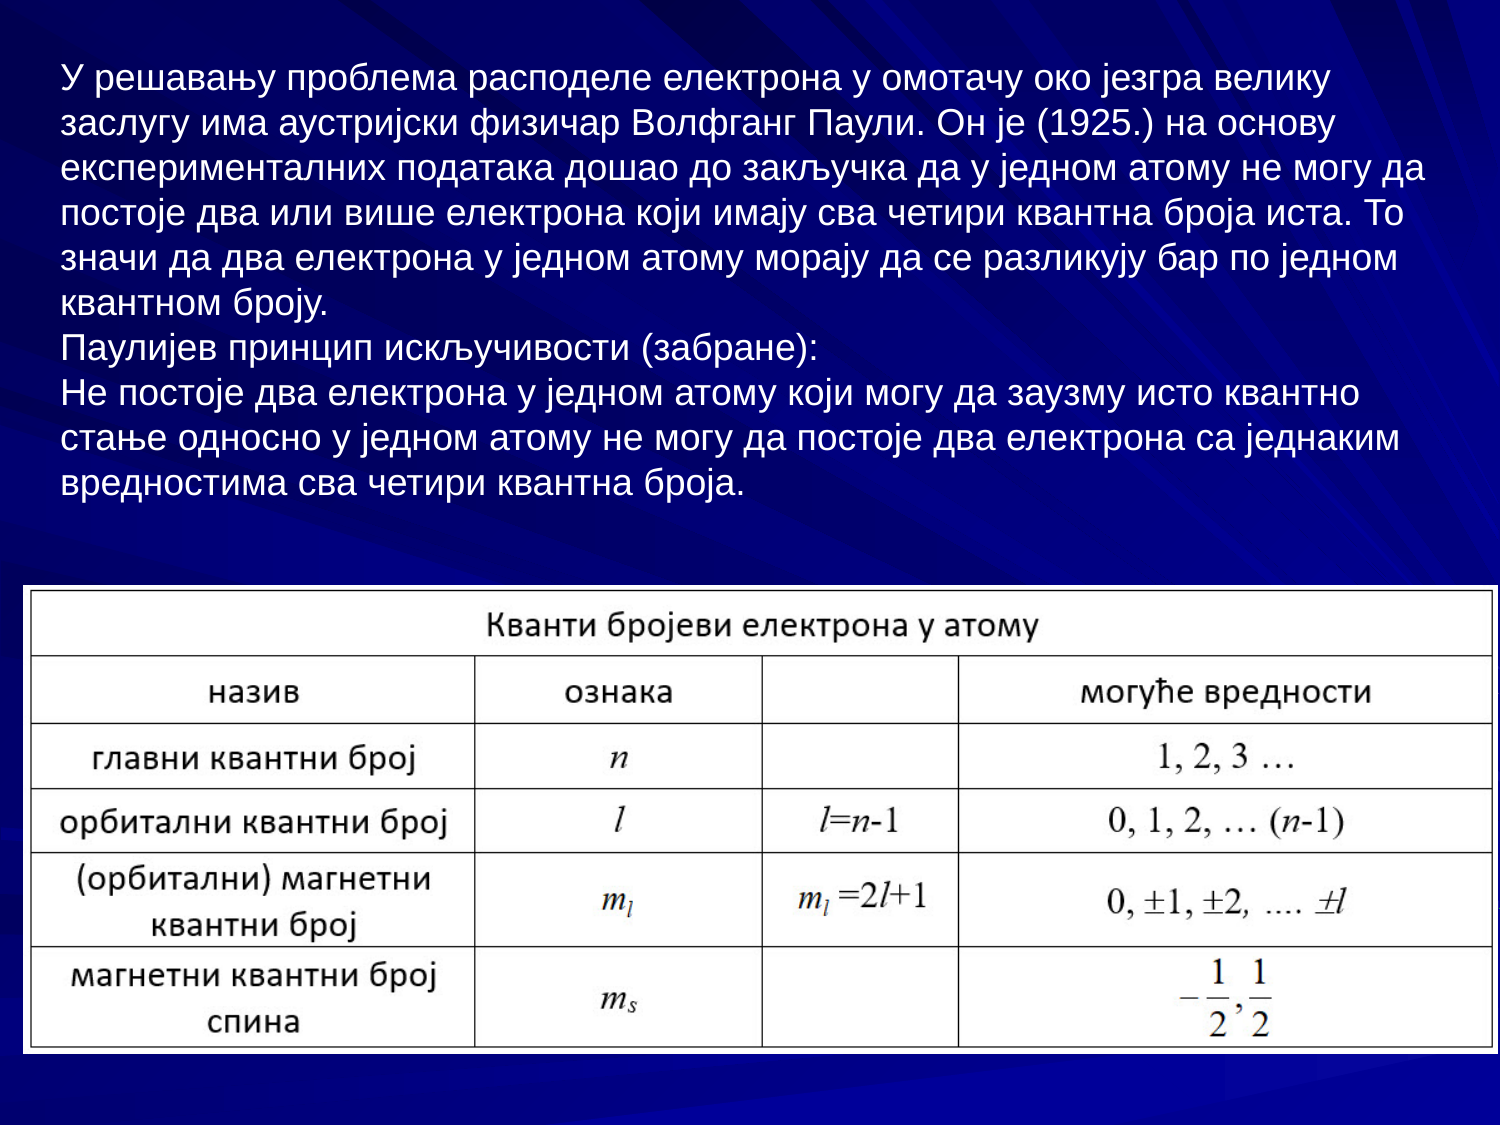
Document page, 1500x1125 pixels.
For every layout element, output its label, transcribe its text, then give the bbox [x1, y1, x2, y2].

text_box У решавању проблема расподеле електрона у омотачу око језгра велику заслугу има аустријски физичар Волфганг Паули. Он је (1925.) на основу експерименталних података дошао до закључка да у једном атому не могу да постоје два или више електрона који имају сва четири квантна броја иста. То значи да два електрона у једном атому морају да се разликују бар по једном квантном броју. Паулијев принцип искључивости (забране): Не постоје два електрона у једном атому који могу да заузму исто квантно стање односно у једном атому не могу да постоје два електрона са једнаким вредностима сва четири квантна броја. [45, 45, 1457, 511]
picture [23, 585, 1498, 1054]
